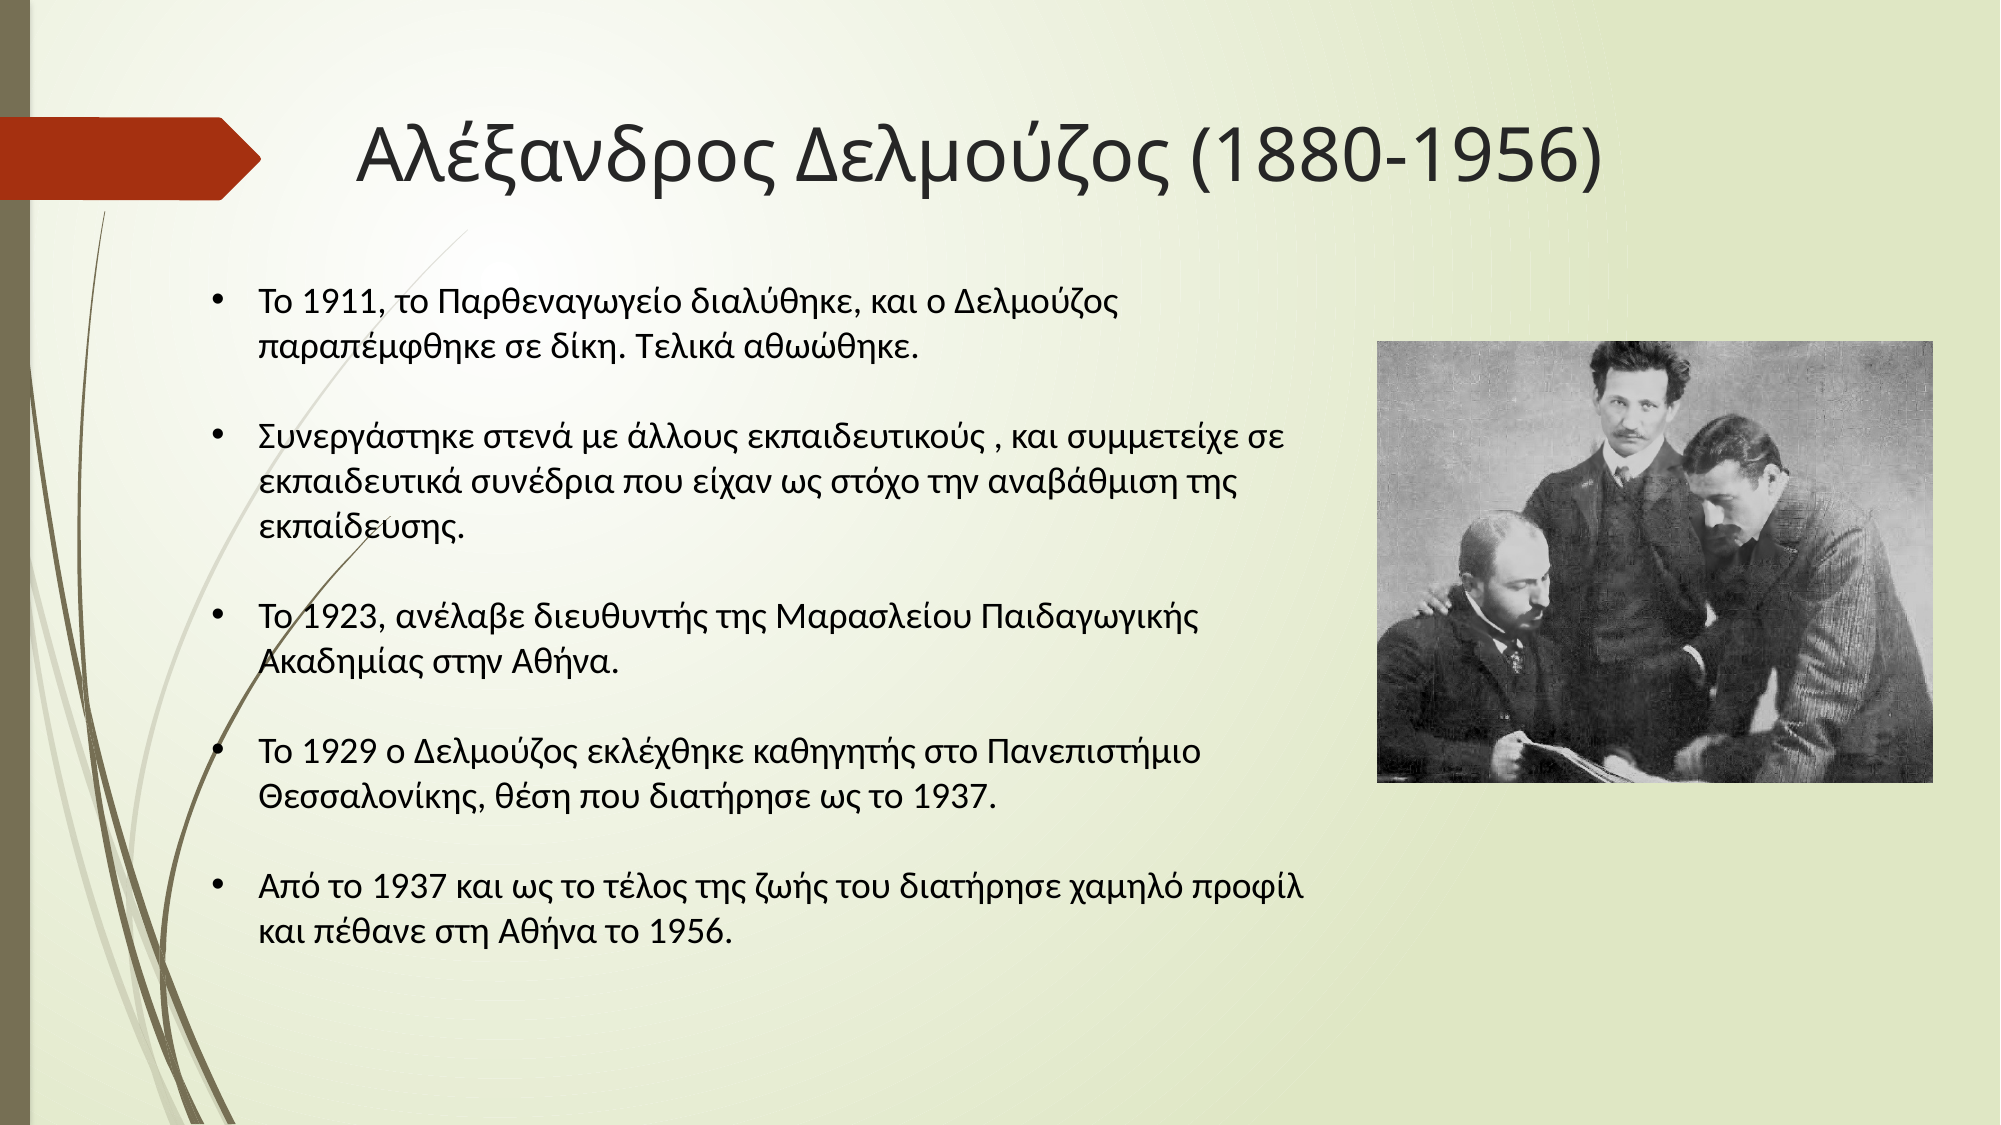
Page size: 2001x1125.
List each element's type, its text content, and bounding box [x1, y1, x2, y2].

title Αλέξανδρος Δελμούζος (1880-1956) [341, 99, 1804, 310]
text_box Το 1911, το Παρθεναγωγείο διαλύθηκε, και ο Δελμούζος παραπέμφθηκε σε δίκη. Τελικά αθωώθηκε. Συνεργάστηκε στενά με άλλους εκπαιδευτικούς , και συμμετείχε σε εκπαιδευτικά συνέδρια που είχαν ως στόχο την αναβάθμιση της εκπαίδευσης. Το 1923, ανέλαβε διευθυντής της Μαρασλείου Παιδαγωγικής Ακαδημίας στην Αθήνα. Το 1929 ο Δελμούζος εκλέχθηκε καθηγητής στο Πανεπιστήμιο Θεσσαλονίκης, θέση που διατήρησε ως το 1937. Από το 1937 και ως το τέλος της ζωής του διατήρησε χαμηλό προφίλ και πέθανε στη Αθήνα το 1956. [196, 268, 1356, 959]
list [1377, 341, 1934, 784]
